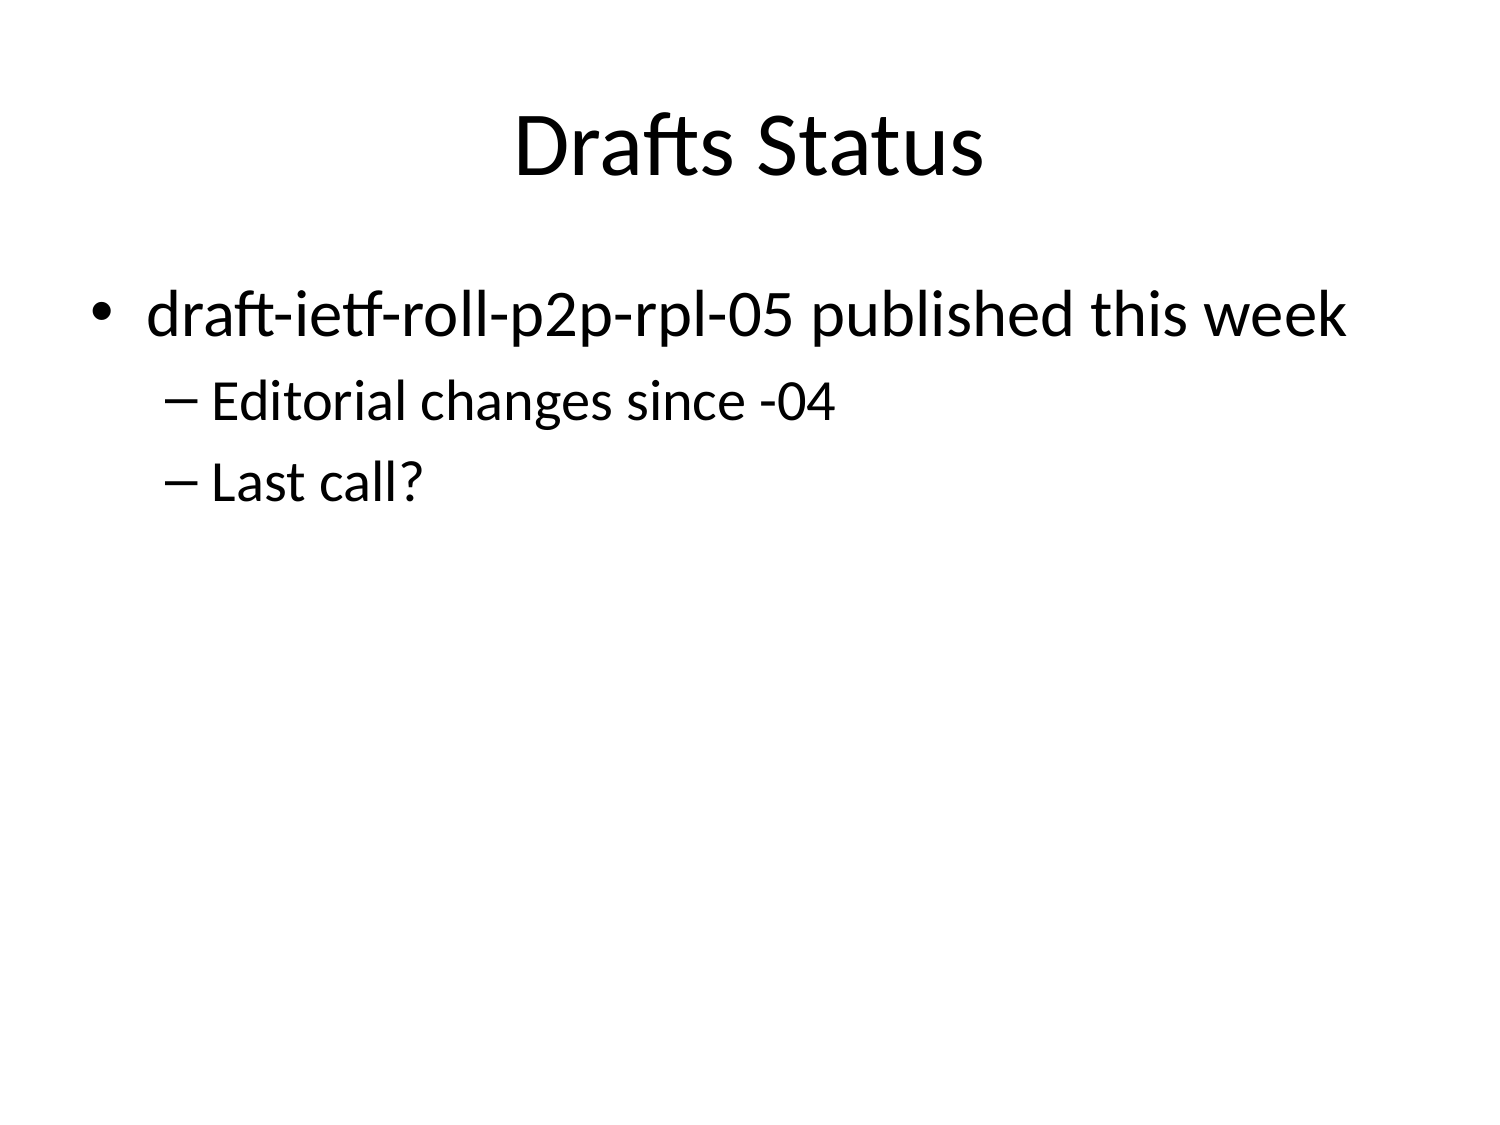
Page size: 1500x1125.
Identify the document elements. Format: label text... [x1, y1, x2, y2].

list draft-ietf-roll-p2p-rpl-05 published this week Editorial changes since -04 Last call? [75, 262, 1425, 1005]
title Drafts Status [75, 45, 1425, 233]
